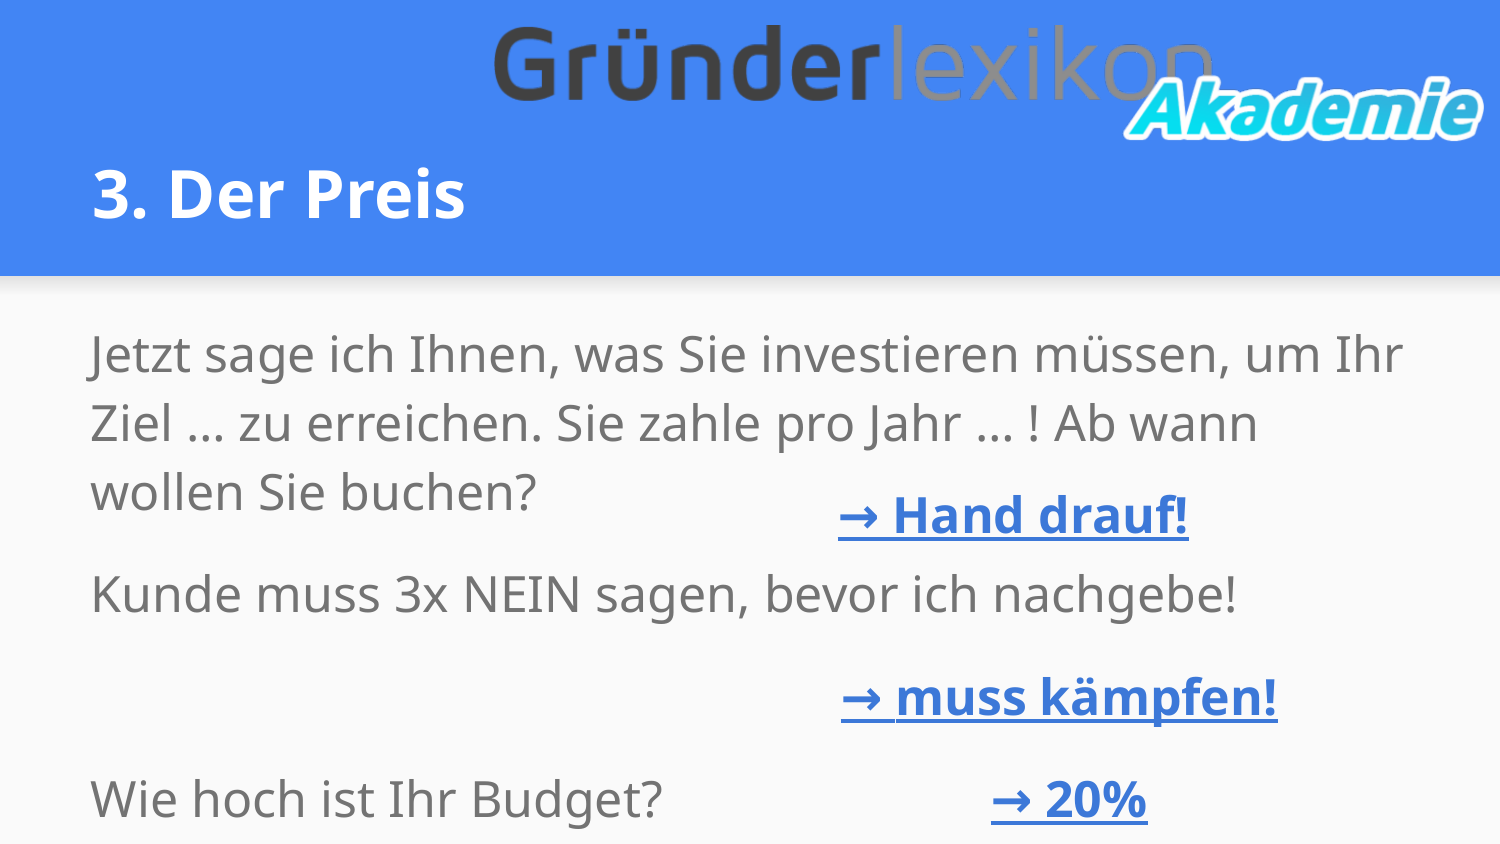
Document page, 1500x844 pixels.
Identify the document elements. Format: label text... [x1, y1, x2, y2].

list Jetzt sage ich Ihnen, was Sie investieren müssen, um Ihr Ziel … zu erreichen. Sie zahle pro Jahr … ! Ab wann wollen Sie buchen? Kunde muss 3x NEIN sagen, bevor ich nachgebe! → muss kämpfen! Wie hoch ist Ihr Budget? → 20% draufschlagen [75, 298, 1425, 744]
picture [493, 25, 1484, 143]
title 3. Der Preis [77, 121, 1427, 248]
text_box → Hand drauf! [822, 468, 1347, 525]
